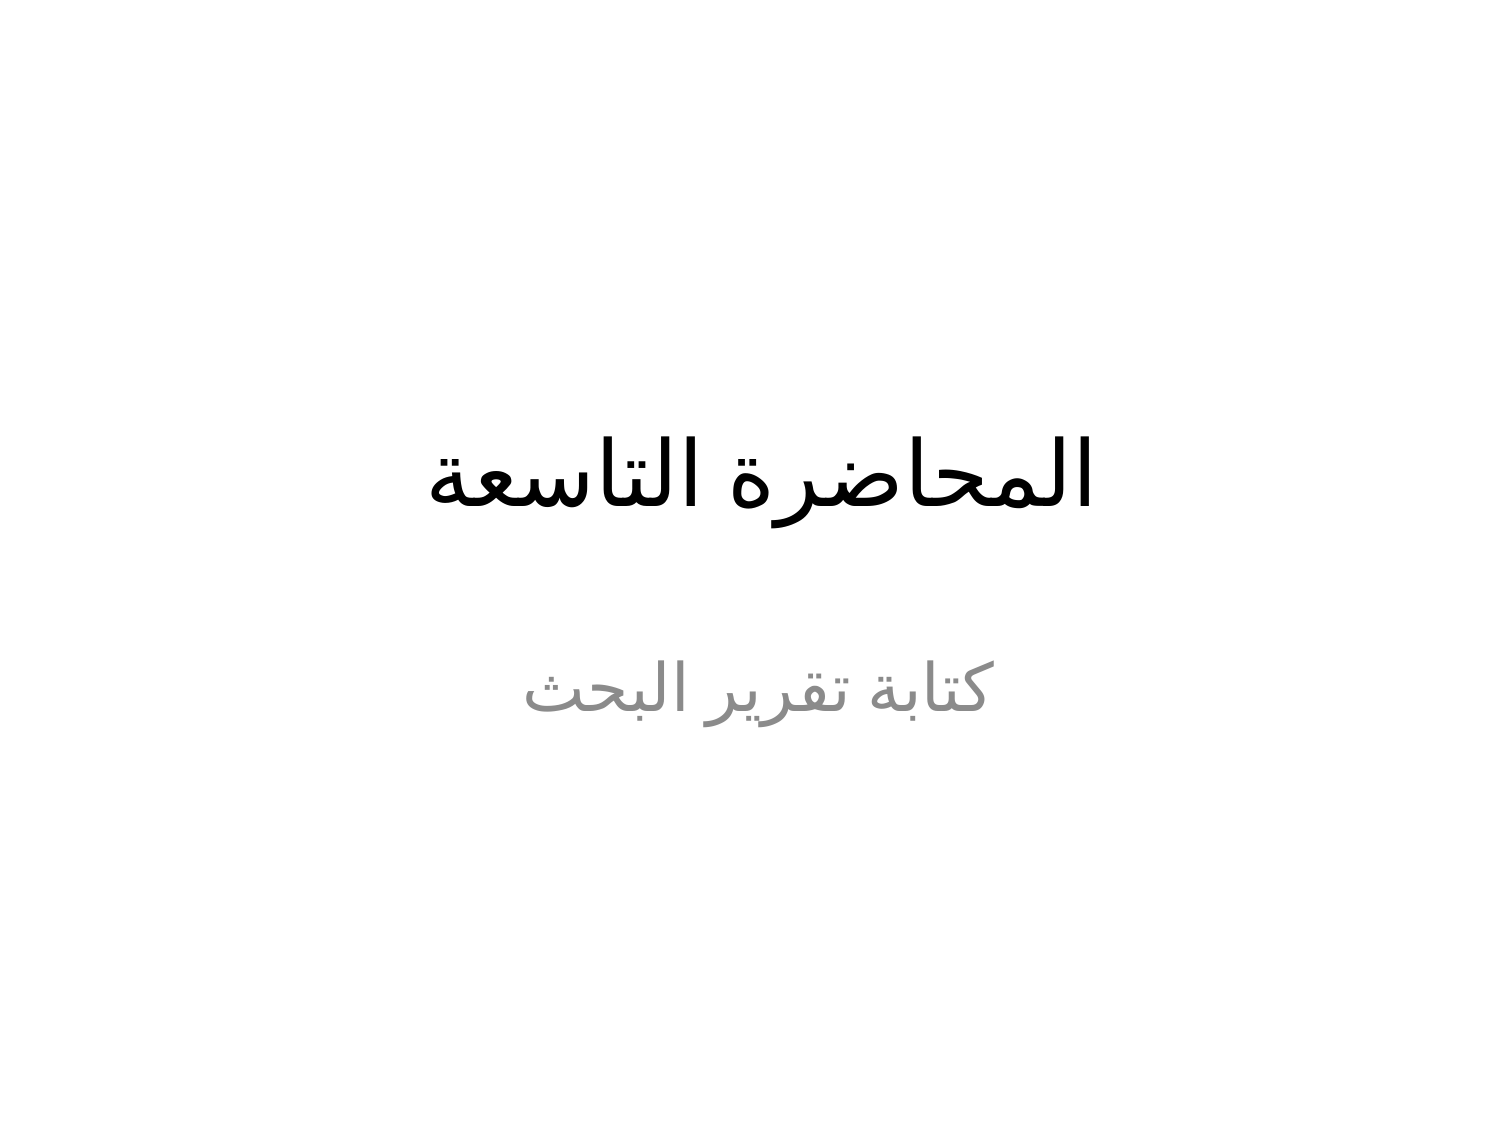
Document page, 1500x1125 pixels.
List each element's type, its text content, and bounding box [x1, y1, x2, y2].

subtitle كتابة تقرير البحث [225, 637, 1275, 925]
title المحاضرة التاسعة [112, 349, 1388, 591]
